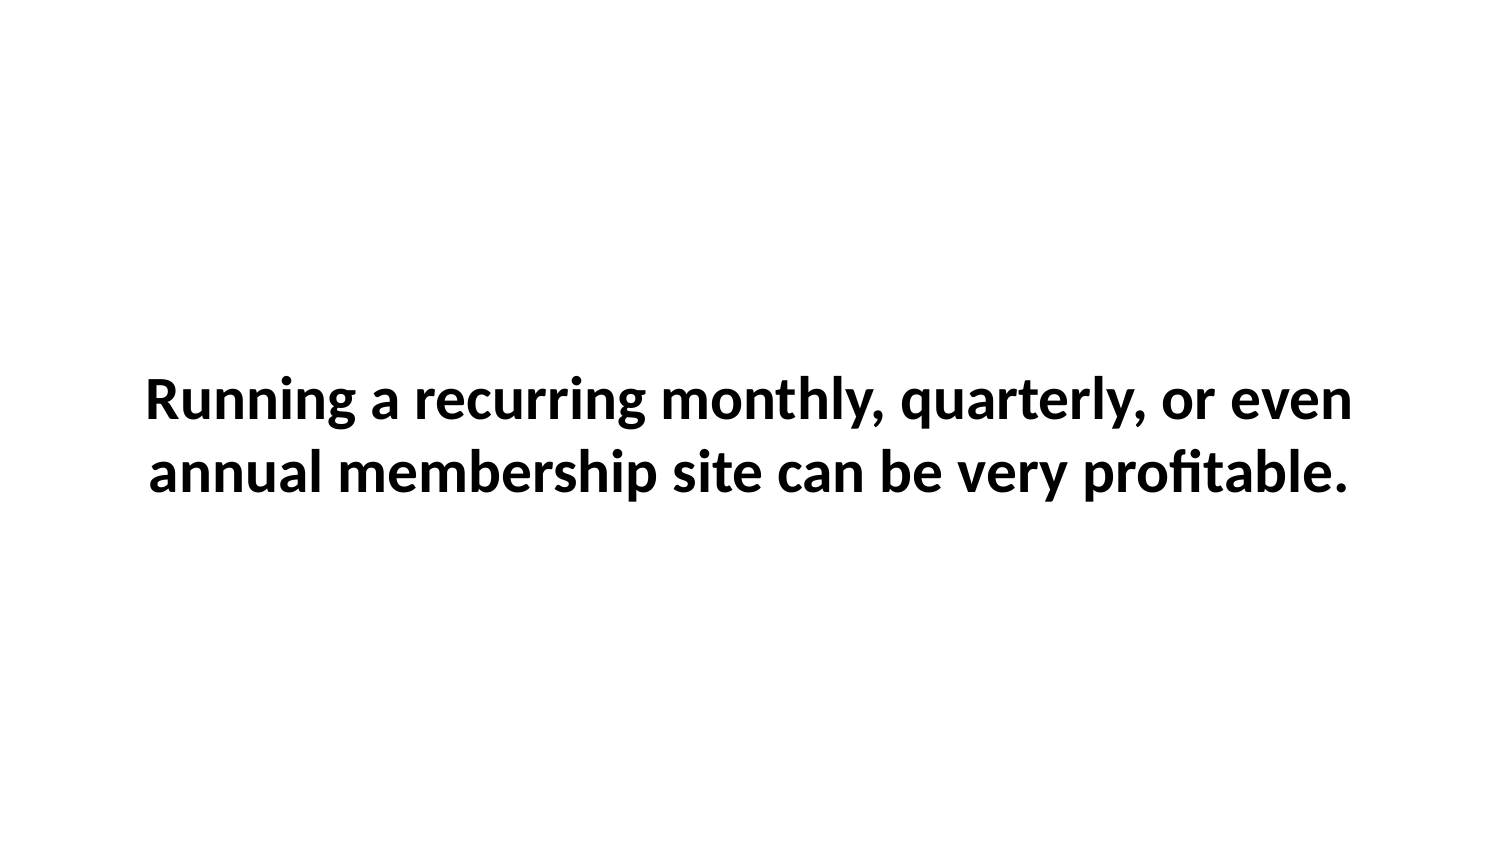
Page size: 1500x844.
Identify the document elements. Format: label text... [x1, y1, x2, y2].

title Running a recurring monthly, quarterly, or even annual membership site can be very profitable. [112, 341, 1388, 522]
